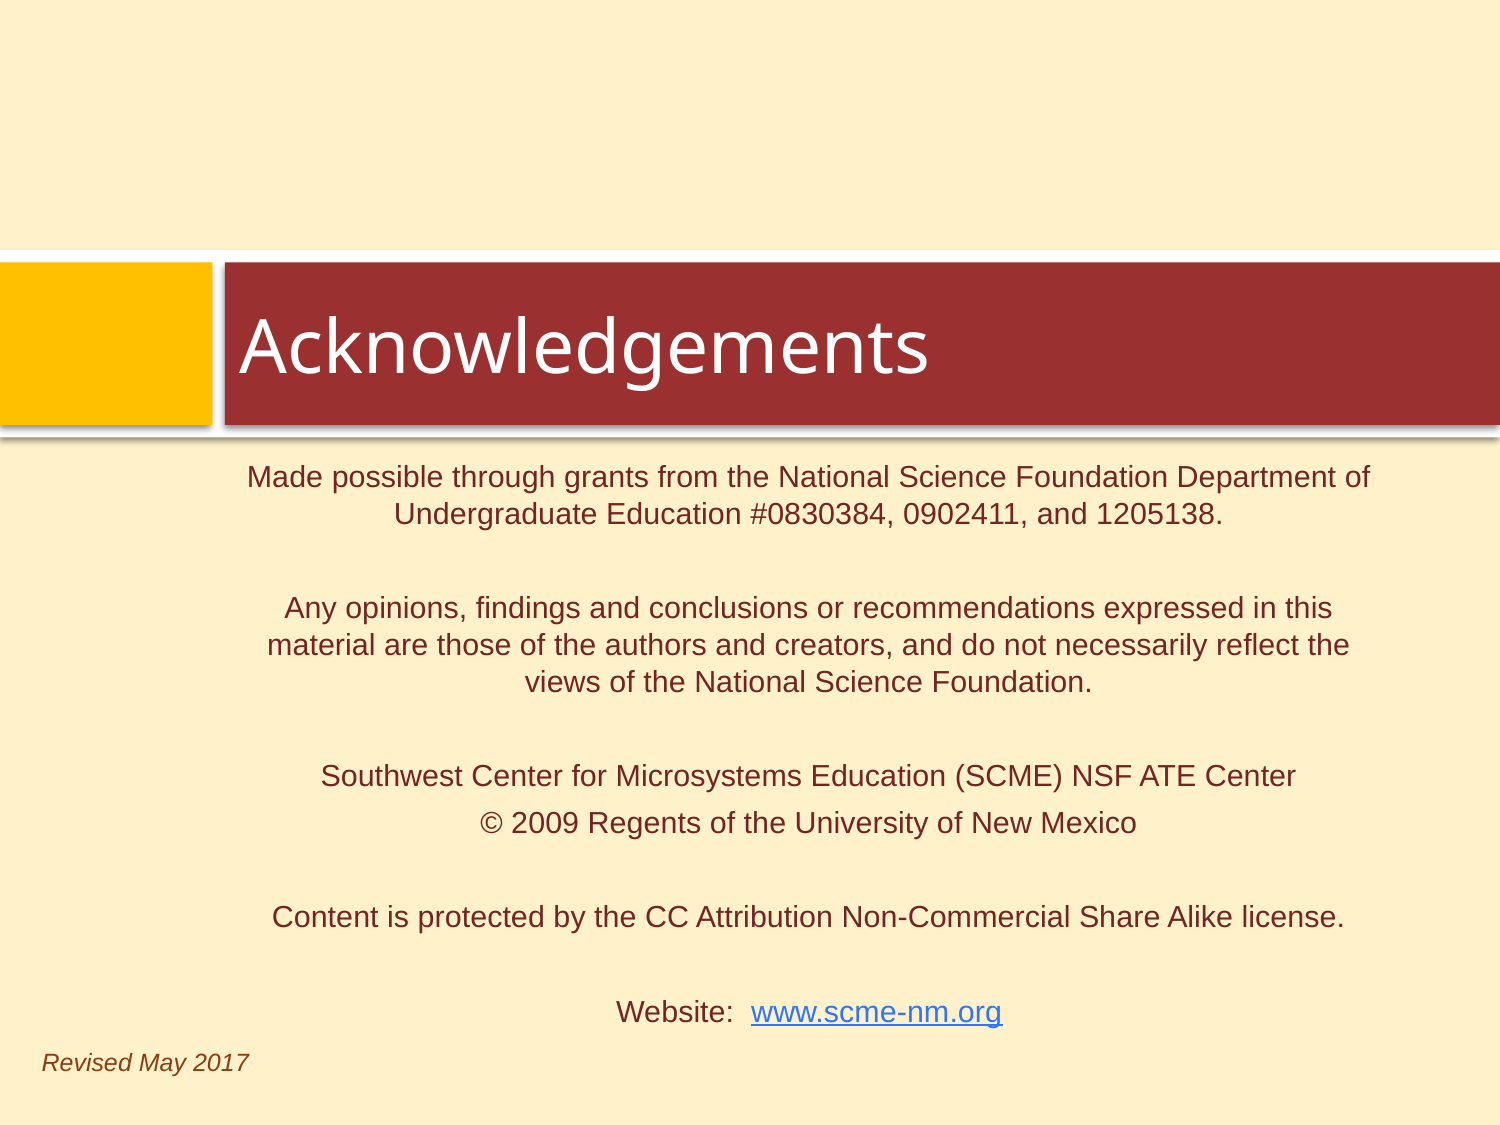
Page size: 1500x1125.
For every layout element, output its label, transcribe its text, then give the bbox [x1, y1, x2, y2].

text_box Revised May 2017 [26, 1039, 265, 1085]
list Made possible through grants from the National Science Foundation Department of Undergraduate Education #0830384, 0902411, and 1205138. Any opinions, findings and conclusions or recommendations expressed in this material are those of the authors and creators, and do not necessarily reflect the views of the National Science Foundation. Southwest Center for Microsystems Education (SCME) NSF ATE Center © 2009 Regents of the University of New Mexico Content is protected by the CC Attribution Non-Commercial Share Alike license. Website: www.scme-nm.org [224, 449, 1394, 1051]
title Acknowledgements [225, 262, 1475, 425]
